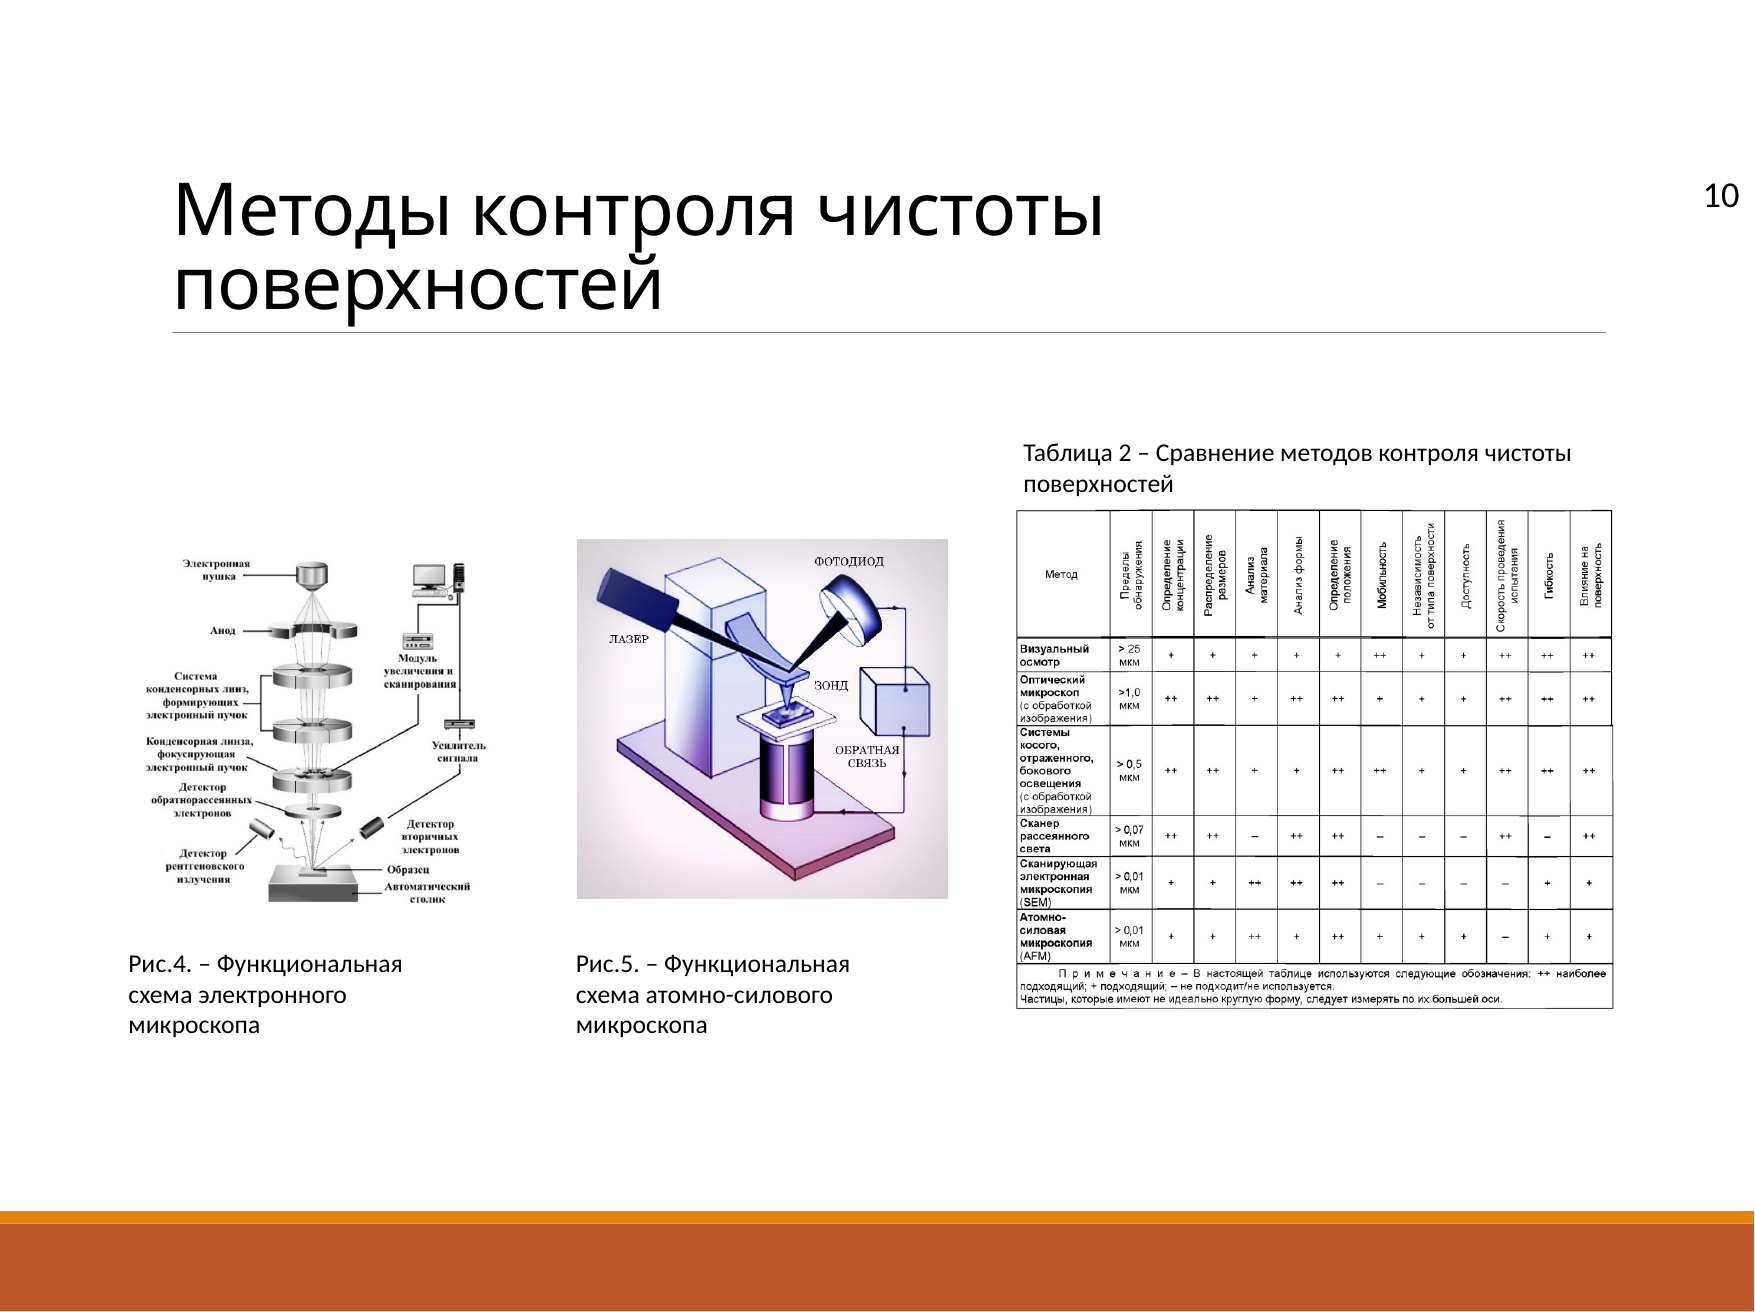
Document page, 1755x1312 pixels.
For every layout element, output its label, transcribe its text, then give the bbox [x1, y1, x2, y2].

picture [112, 538, 523, 922]
text_box 10 [1686, 163, 1755, 223]
text_box Рис.4. – Функциональная схема электронного микроскопа [113, 939, 484, 1047]
text_box Рис.5. – Функциональная схема атомно-силового микроскопа [561, 939, 931, 1047]
picture [577, 538, 949, 900]
title Методы контроля чистоты поверхностей [157, 54, 1606, 333]
text_box Таблица 2 – Сравнение методов контроля чистоты поверхностей [1008, 428, 1606, 502]
picture [1007, 503, 1620, 1016]
